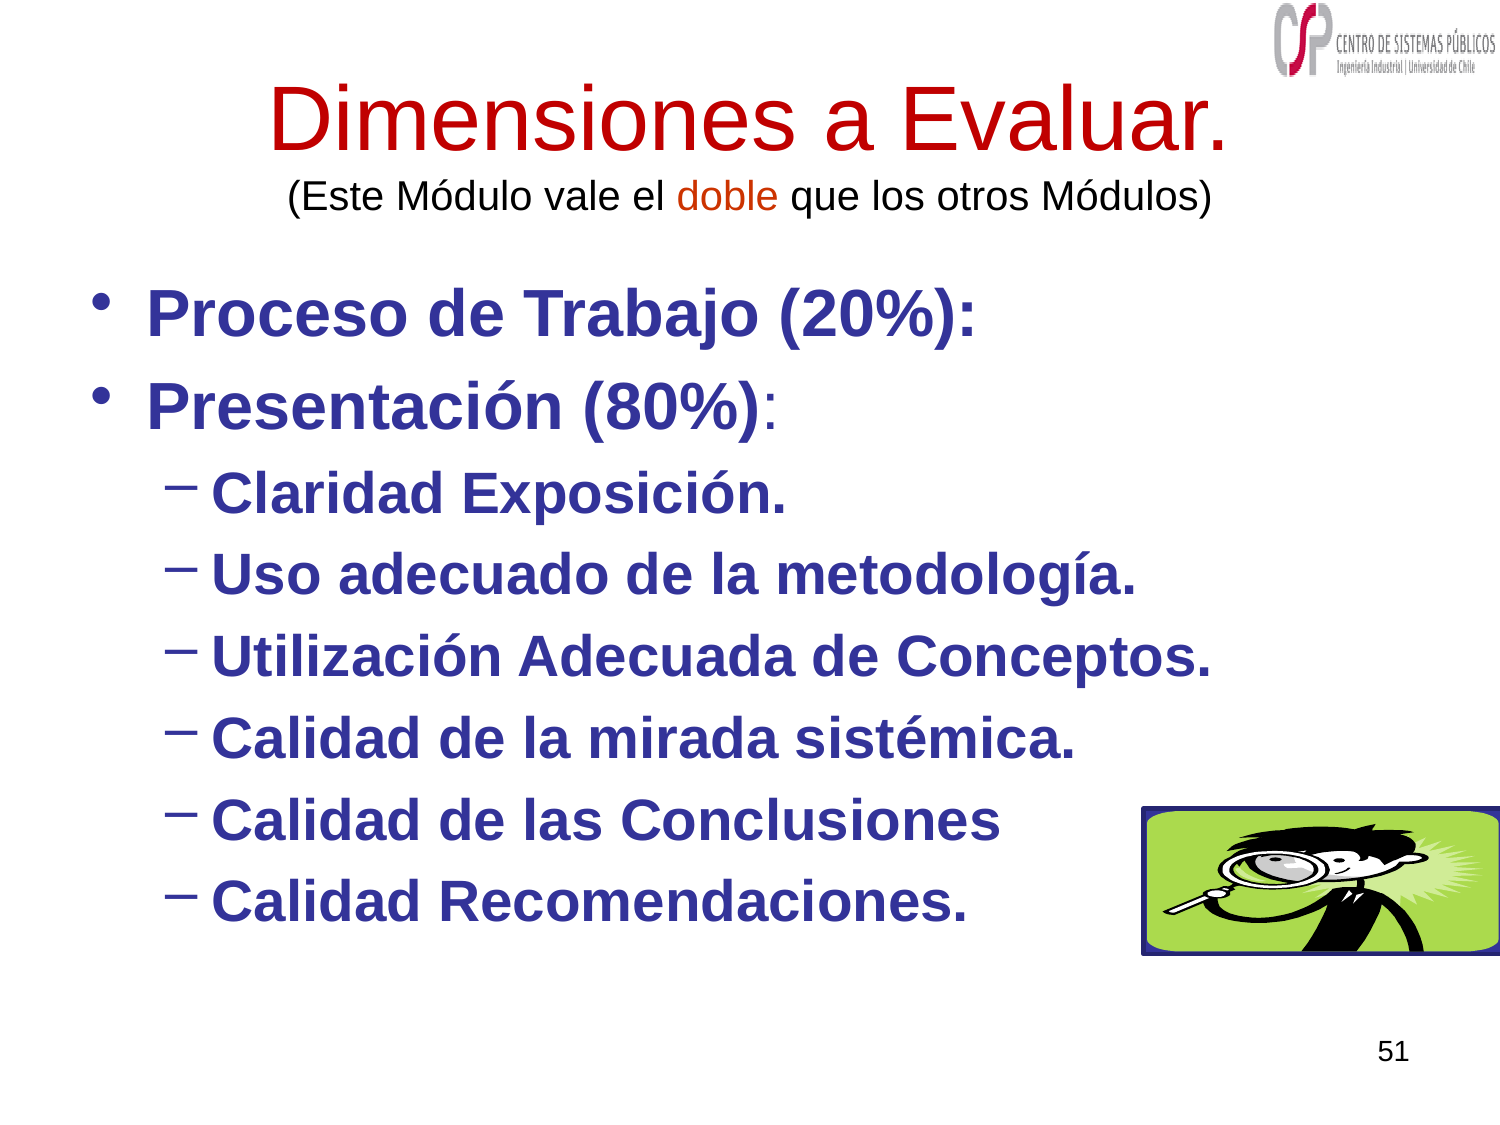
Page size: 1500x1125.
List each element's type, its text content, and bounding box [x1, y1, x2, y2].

slide_number 51 [1074, 1024, 1426, 1103]
title Dimensiones a Evaluar. (Este Módulo vale el doble que los otros Módulos) [74, 44, 1426, 233]
list Proceso de Trabajo (20%): Presentación (80%): Claridad Exposición. Uso adecuado de la metodología. Utilización Adecuada de Conceptos. Calidad de la mirada sistémica. Calidad de las Conclusiones Calidad Recomendaciones. [74, 262, 1426, 1006]
picture [1269, 0, 1500, 82]
picture [1145, 810, 1500, 953]
